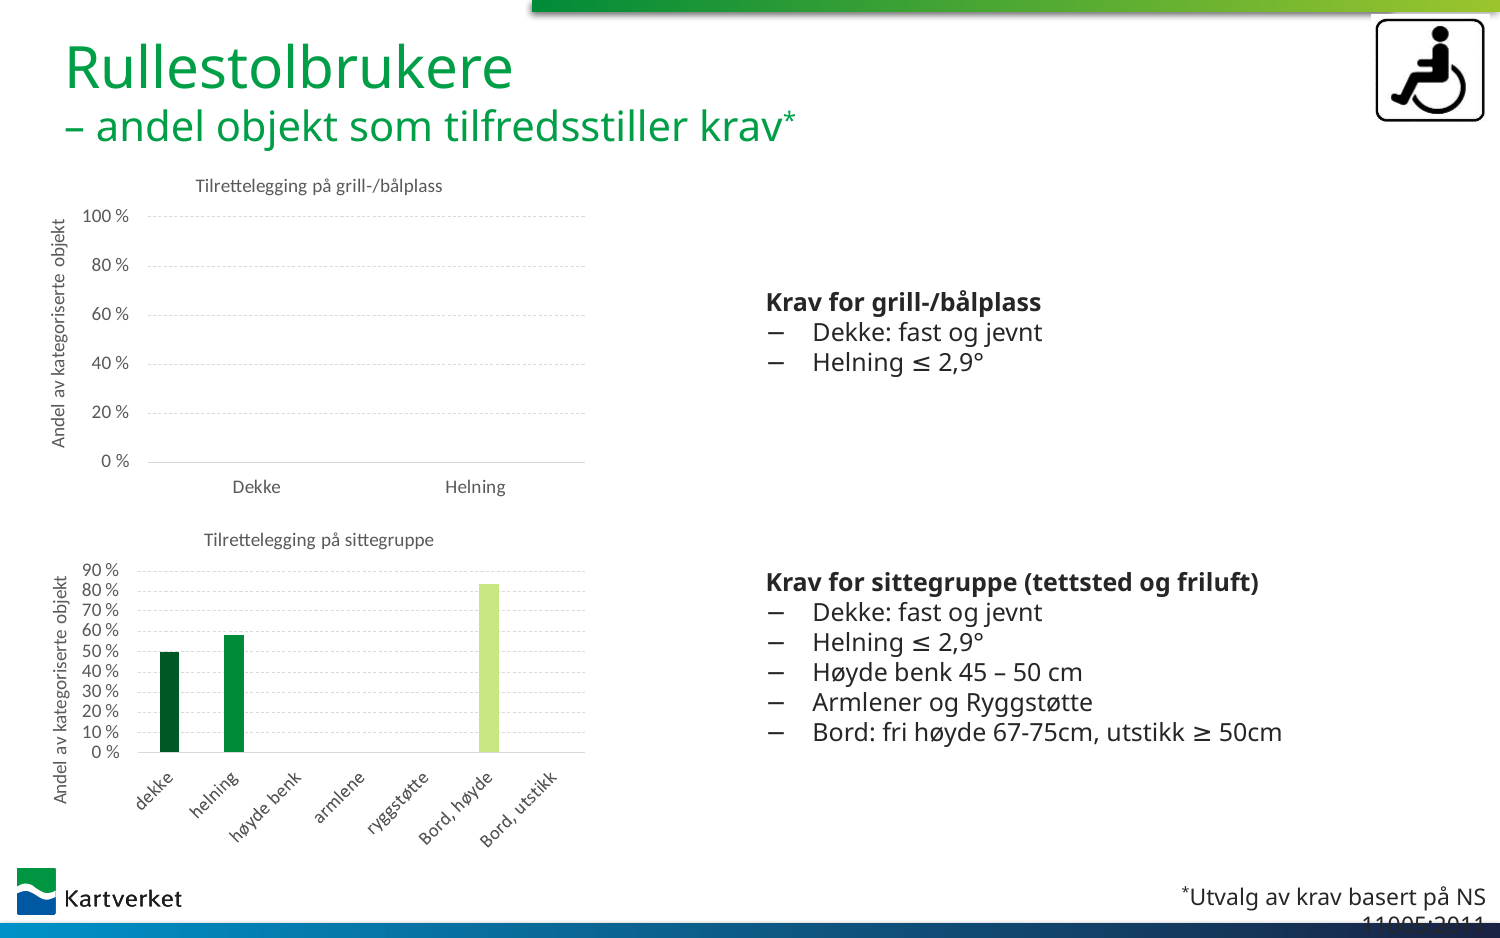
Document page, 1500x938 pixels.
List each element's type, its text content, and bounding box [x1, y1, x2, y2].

picture [41, 166, 596, 505]
picture [1371, 13, 1491, 127]
picture [41, 520, 596, 859]
text_box Krav for grill-/bålplass Dekke: fast og jevnt Helning ≤ 2,9° [750, 279, 1452, 384]
text_box Krav for sittegruppe (tettsted og friluft) Dekke: fast og jevnt Helning ≤ 2,9° Høyde benk 45 – 50 cm Armlener og Ryggstøtte Bord: fri høyde 67-75cm, utstikk ≥ 50cm [750, 559, 1500, 754]
text_box *Utvalg av krav basert på NS 11005:2011 [1068, 873, 1500, 938]
text_box Rullestolbrukere – andel objekt som tilfredsstiller krav* [49, 14, 1431, 158]
